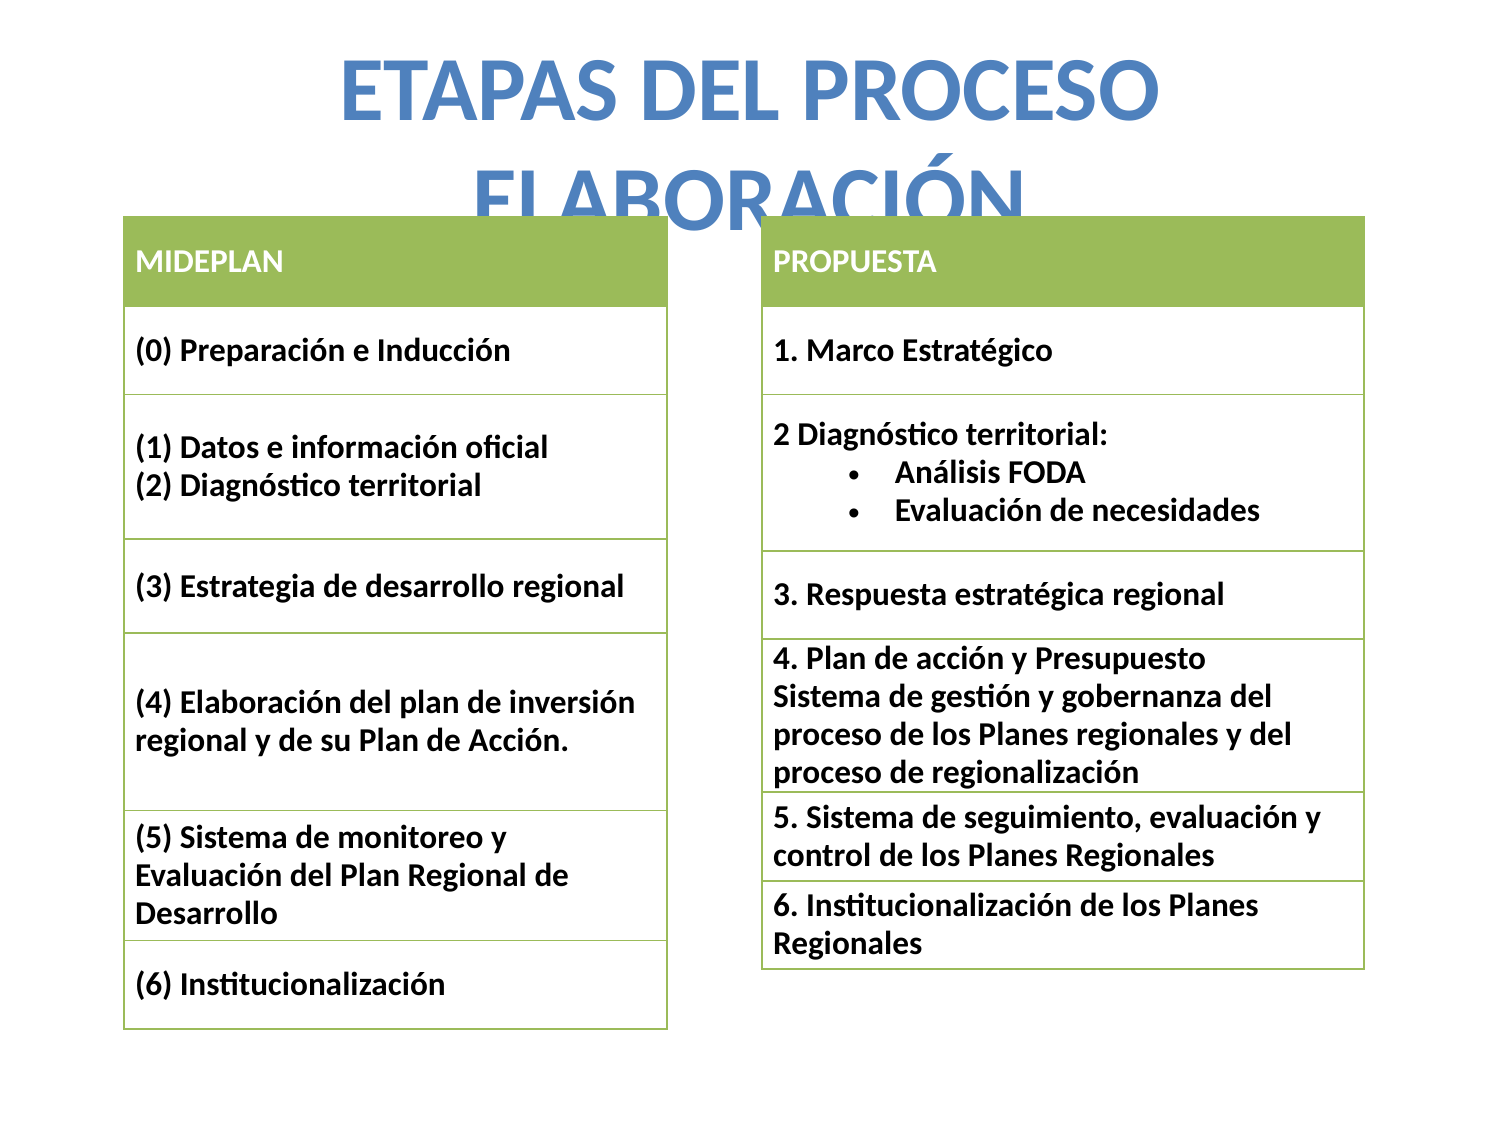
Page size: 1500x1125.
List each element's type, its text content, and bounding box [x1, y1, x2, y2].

table_cell 3. Respuesta estratégica regional [763, 552, 1363, 638]
title Etapas del Proceso Elaboración [75, 45, 1425, 233]
table_cell (6) Institucionalización [125, 941, 666, 1028]
table_cell 5. Sistema de seguimiento, evaluación y control de los Planes Regionales [763, 793, 1363, 880]
table_cell 2 Diagnóstico territorial: Análisis FODA Evaluación de necesidades [763, 395, 1363, 550]
table_cell (3) Estrategia de desarrollo regional [125, 540, 666, 632]
table_header Propuesta [763, 218, 1363, 305]
table_cell 6. Institucionalización de los Planes Regionales [763, 882, 1363, 968]
table_cell (1) Datos e información oficial (2) Diagnóstico territorial [125, 395, 666, 538]
table_cell 4. Plan de acción y Presupuesto Sistema de gestión y gobernanza del proceso de los Planes regionales y del proceso de regionalización [763, 640, 1363, 791]
table_cell 1. Marco Estratégico [763, 307, 1363, 394]
table_cell (4) Elaboración del plan de inversión regional y de su Plan de Acción. [125, 634, 666, 810]
table_cell (0) Preparación e Inducción [125, 307, 666, 394]
table_header MIDEPLAN [125, 218, 666, 305]
table_cell (5) Sistema de monitoreo y Evaluación del Plan Regional de Desarrollo [125, 811, 666, 940]
